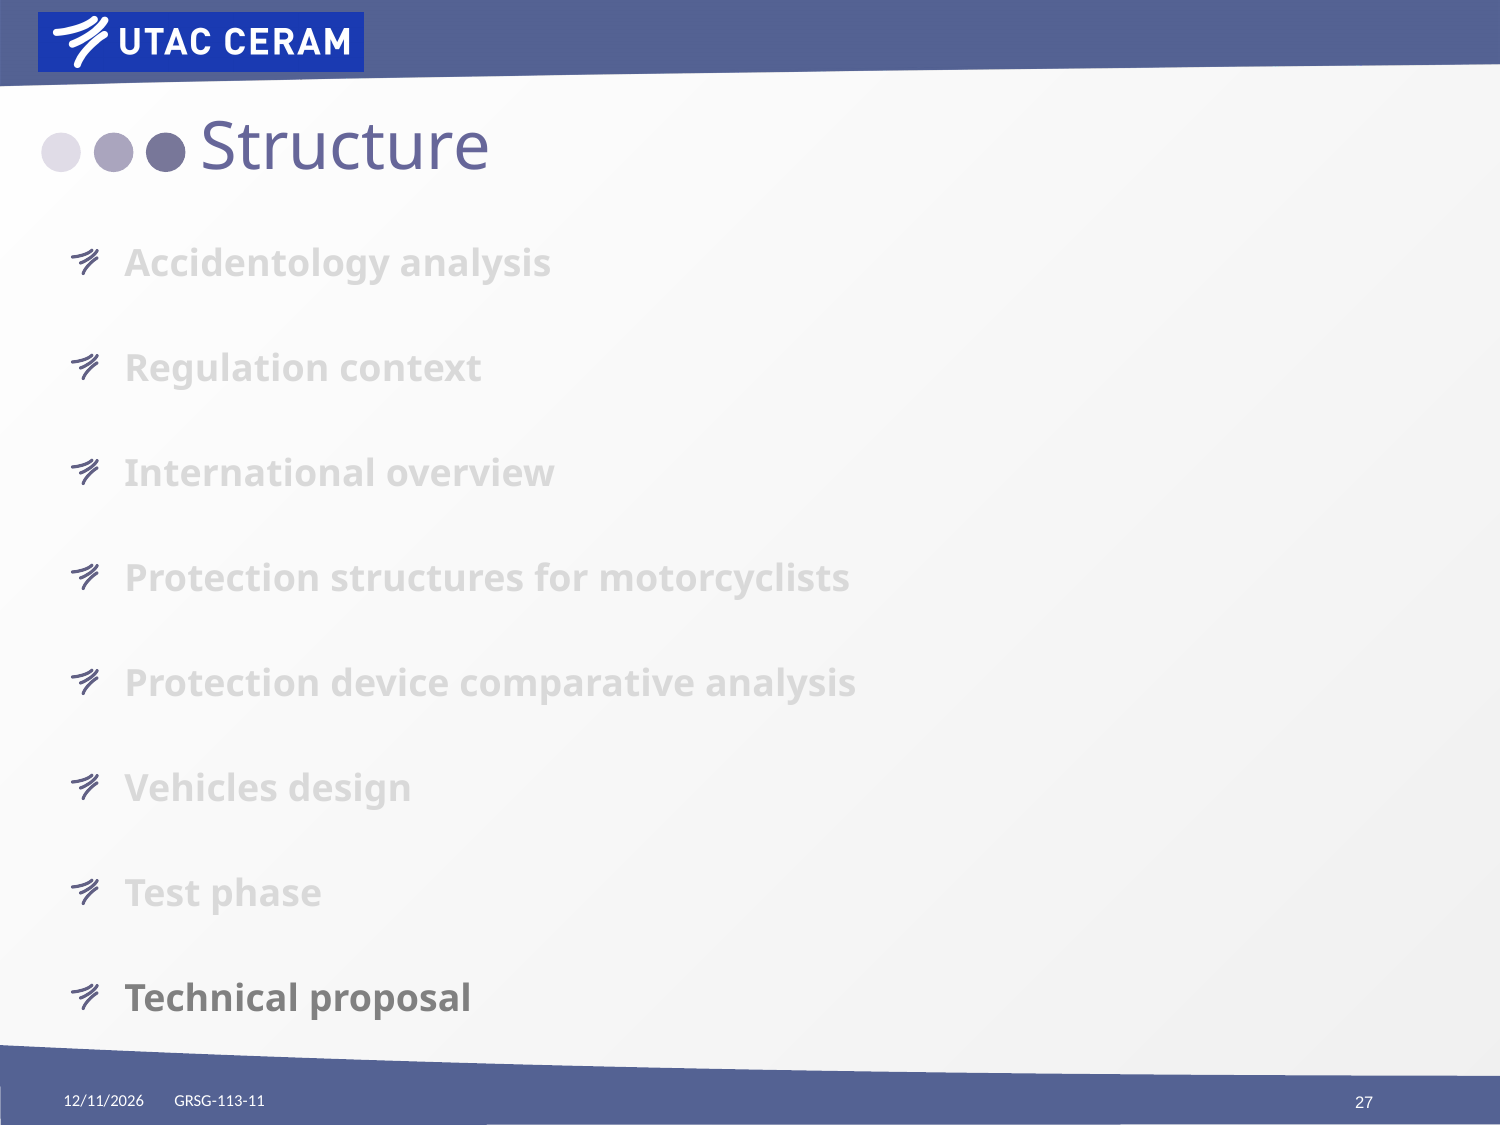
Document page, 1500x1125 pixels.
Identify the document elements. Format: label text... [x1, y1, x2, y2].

list Accidentology analysis Regulation context International overview Protection structures for motorcyclists Protection device comparative analysis Vehicles design Test phase Technical proposal [53, 231, 1447, 1047]
footer GRSG-113-11 [159, 1069, 999, 1125]
picture [68, 562, 101, 592]
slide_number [0, 1069, 159, 1125]
picture [68, 457, 101, 487]
picture [68, 772, 101, 802]
picture [68, 982, 101, 1012]
picture [68, 247, 101, 277]
picture [68, 877, 101, 907]
picture [0, 0, 1500, 87]
title Structure [185, 90, 1446, 197]
picture [68, 352, 101, 382]
picture [68, 667, 101, 697]
